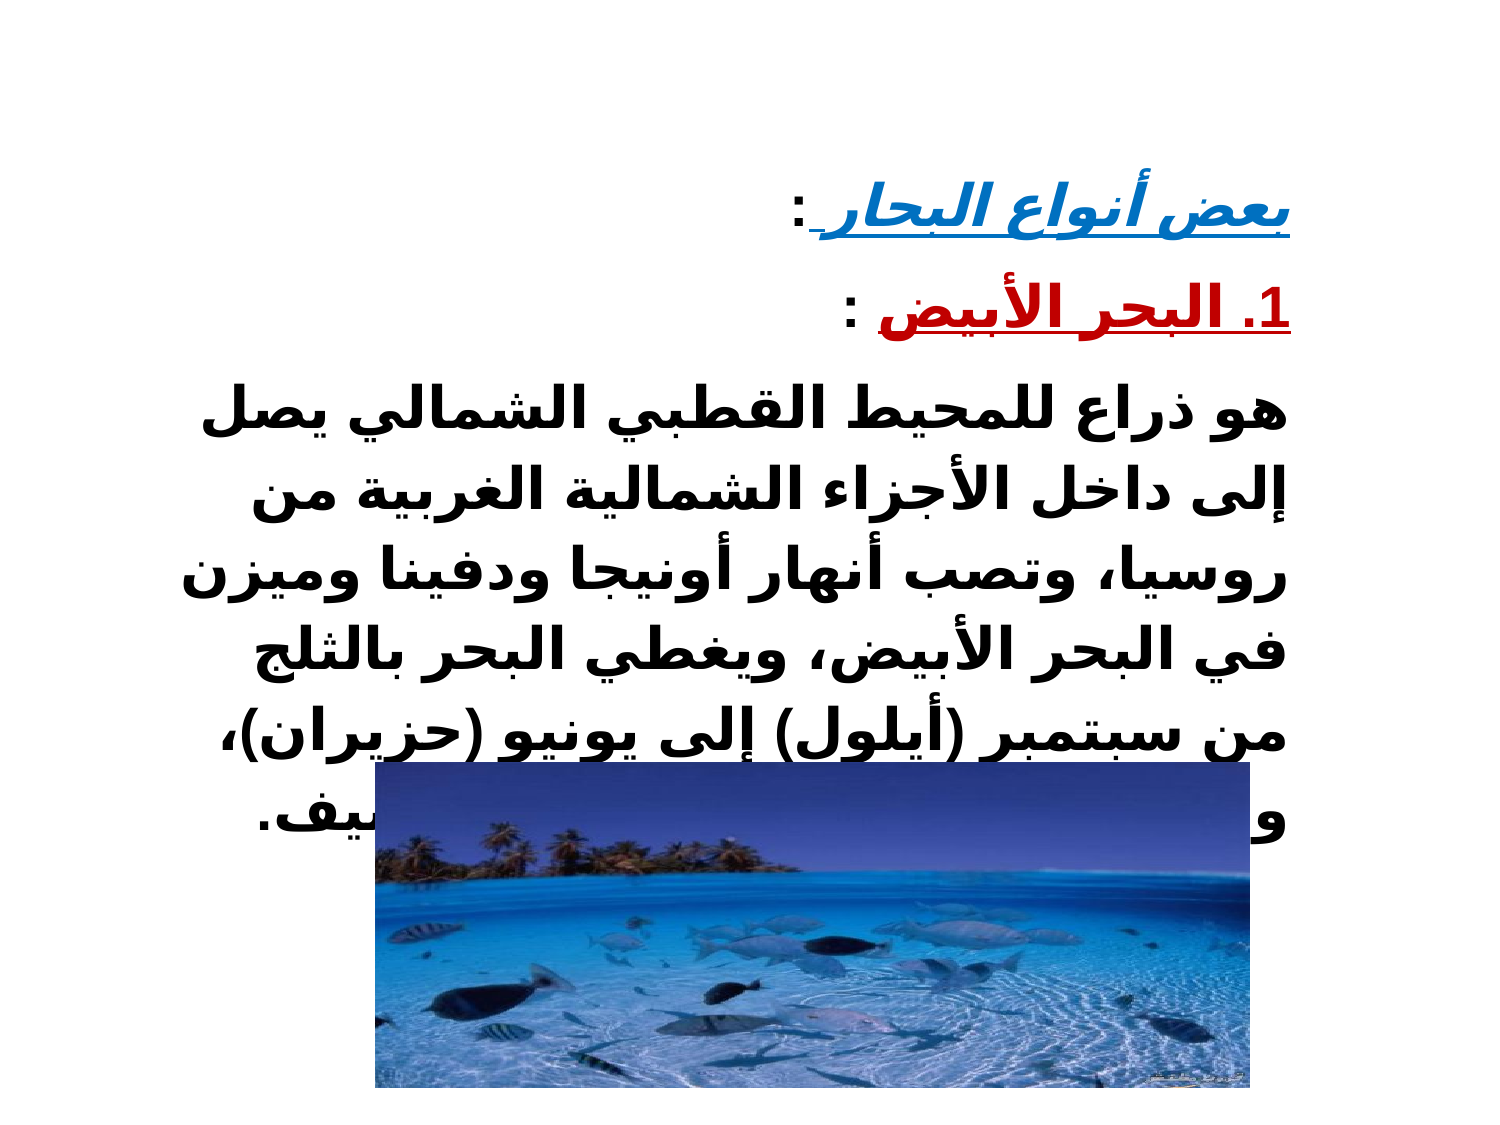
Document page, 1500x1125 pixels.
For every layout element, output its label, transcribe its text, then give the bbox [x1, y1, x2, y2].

picture [374, 762, 1251, 1088]
text_box بعض أنواع البحار : 1. البحر الأبيض : هو ذراع للمحيط القطبي الشمالي يصل إلى داخل الأجزاء الشمالية الغربية من روسيا، وتصب أنهار أونيجا ودفينا وميزن في البحر الأبيض، ويغطي البحر بالثلج من سبتمبر (أيلول) إلى يونيو (حزيران)، ولكن الملاحة تكون كثيفة في الصيف. [142, 149, 1306, 850]
